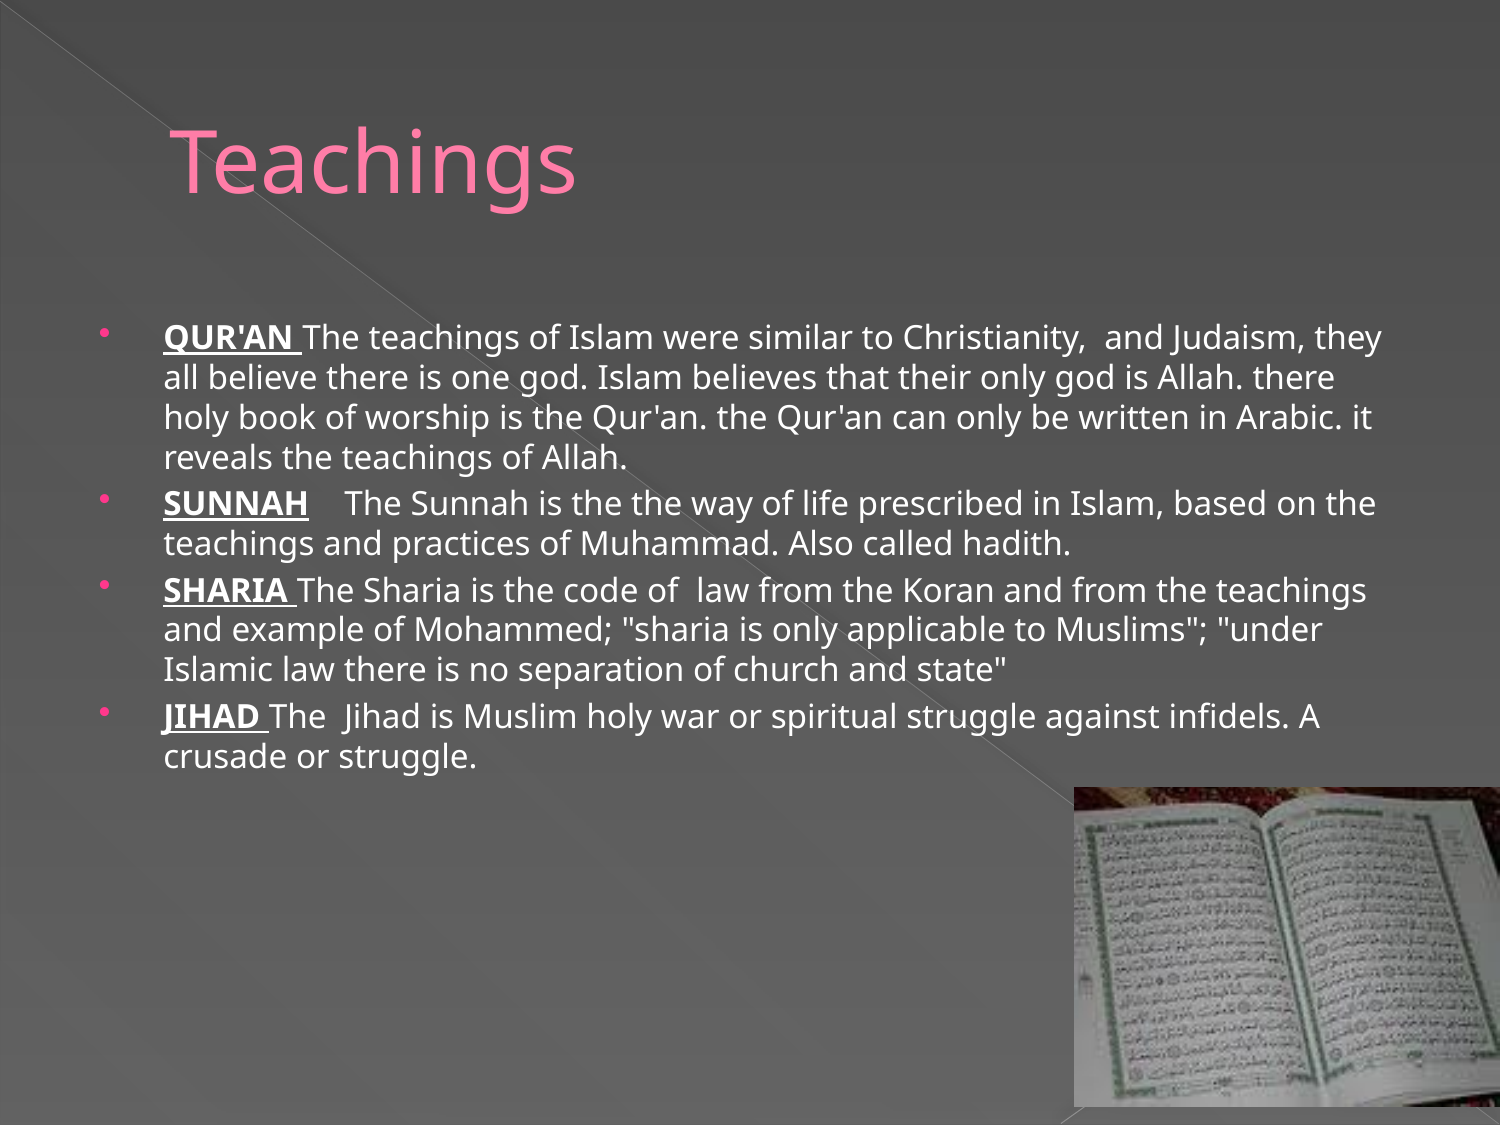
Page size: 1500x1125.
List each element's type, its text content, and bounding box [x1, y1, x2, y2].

title Teachings [75, 43, 1425, 274]
list QUR'AN The teachings of Islam were similar to Christianity, and Judaism, they all believe there is one god. Islam believes that their only god is Allah. there holy book of worship is the Qur'an. the Qur'an can only be written in Arabic. it reveals the teachings of Allah. SUNNAH The Sunnah is the the way of life prescribed in Islam, based on the teachings and practices of Muhammad. Also called hadith. SHARIA The Sharia is the code of law from the Koran and from the teachings and example of Mohammed; "sharia is only applicable to Muslims"; "under Islamic law there is no separation of church and state" JIHAD The Jihad is Muslim holy war or spiritual struggle against infidels. A crusade or struggle. [75, 308, 1425, 1059]
picture [1074, 787, 1500, 1107]
